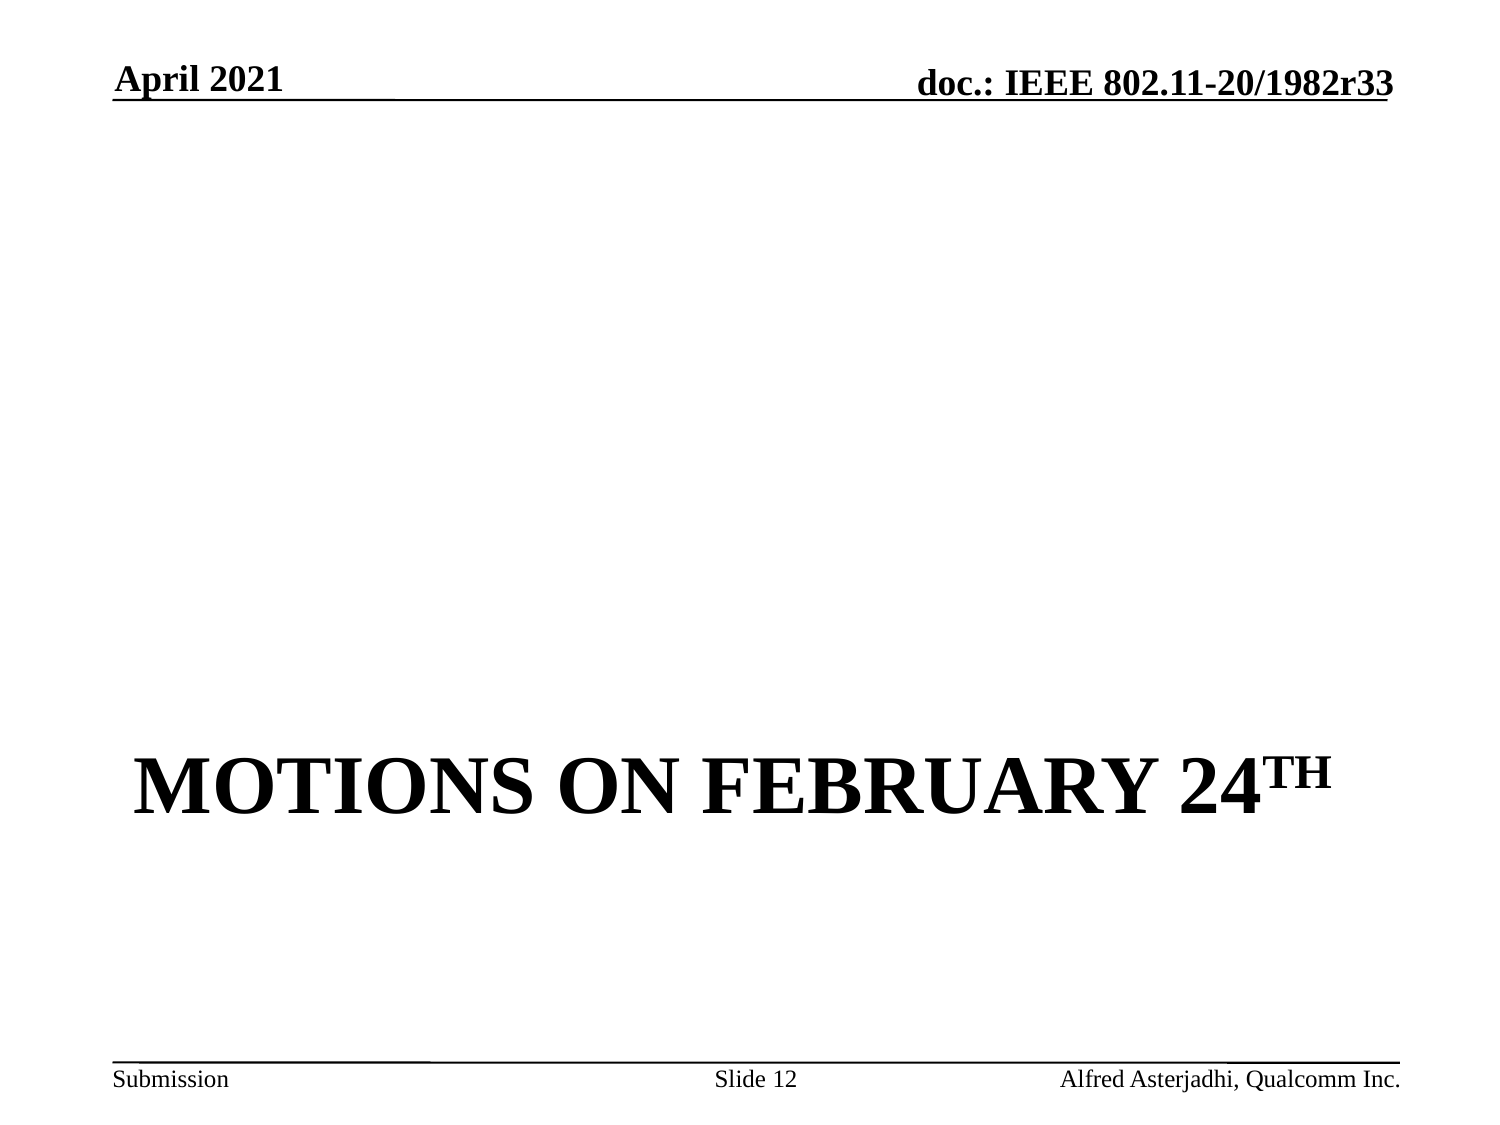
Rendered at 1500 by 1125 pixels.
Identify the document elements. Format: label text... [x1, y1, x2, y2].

slide_number Slide 12 [712, 1061, 800, 1123]
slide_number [114, 54, 423, 100]
footer Alfred Asterjadhi, Qualcomm Inc. [878, 1061, 1402, 1093]
title Motions on FEBRUARY 24th [118, 722, 1394, 947]
